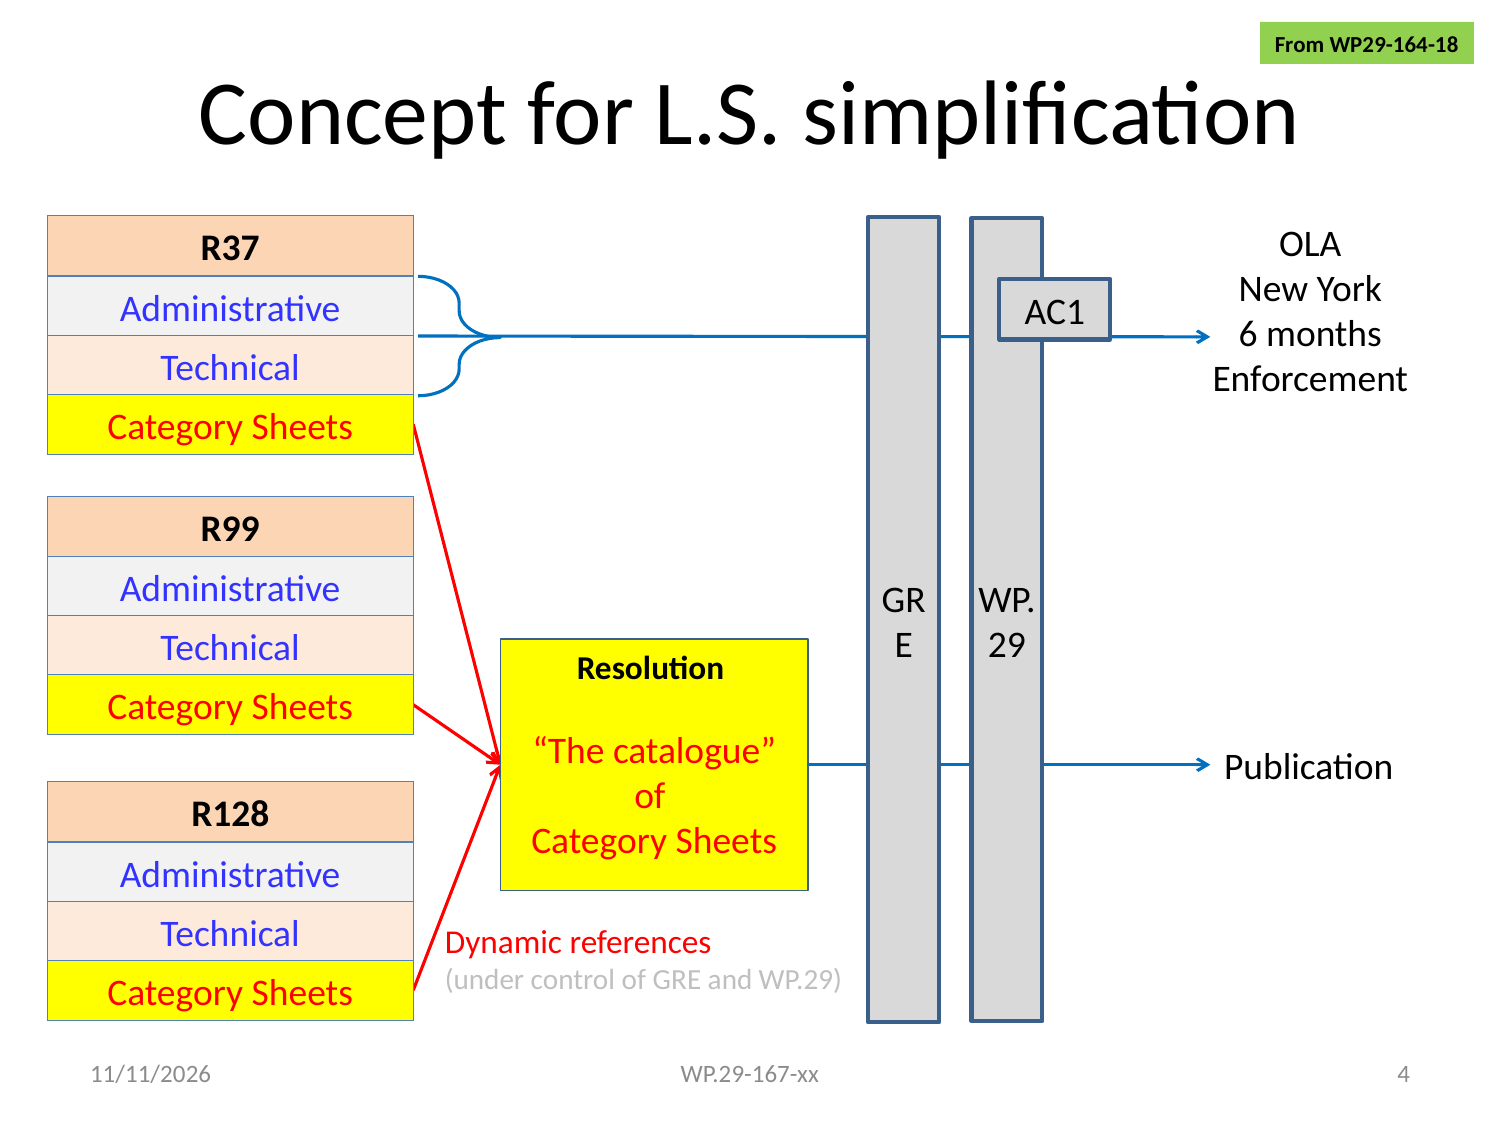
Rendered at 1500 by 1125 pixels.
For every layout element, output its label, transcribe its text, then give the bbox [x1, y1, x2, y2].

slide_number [75, 1042, 425, 1103]
text_box Technical [47, 615, 407, 674]
text_box WP.29 [969, 346, 1044, 763]
text_box Category Sheets [47, 960, 414, 1021]
text_box R128 [47, 781, 407, 842]
text_box Resolution “The catalogue” of Category Sheets [505, 637, 810, 893]
text_box Technical [47, 335, 414, 394]
text_box Category Sheets [47, 674, 407, 735]
text_box Administrative [47, 556, 407, 615]
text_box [413, 764, 501, 991]
text_box WP.29 [969, 772, 1044, 1023]
text_box AC1 [997, 277, 1112, 335]
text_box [413, 424, 501, 704]
footer WP.29-167-xx [512, 1042, 988, 1103]
text_box [418, 275, 483, 334]
text_box Category Sheets [47, 394, 414, 455]
text_box OLA New York 6 months Enforcement [1193, 226, 1427, 393]
text_box WP.29 [969, 216, 1044, 335]
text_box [413, 704, 501, 764]
text_box Concept for L.S. simplification [74, 45, 1425, 233]
text_box Administrative [47, 842, 407, 901]
text_box From WP29-164-18 [1260, 21, 1474, 64]
text_box R37 [47, 215, 414, 276]
text_box Administrative [47, 276, 414, 335]
text_box GRE [866, 772, 941, 1024]
slide_number 4 [1074, 1042, 1425, 1103]
text_box Dynamic references (under control of GRE and WP.29) [437, 899, 857, 1017]
text_box Publication [1208, 715, 1409, 814]
text_box R99 [47, 496, 407, 556]
text_box GRE [866, 346, 941, 763]
text_box Technical [47, 901, 407, 960]
text_box GRE [866, 215, 941, 335]
text_box [418, 338, 497, 397]
